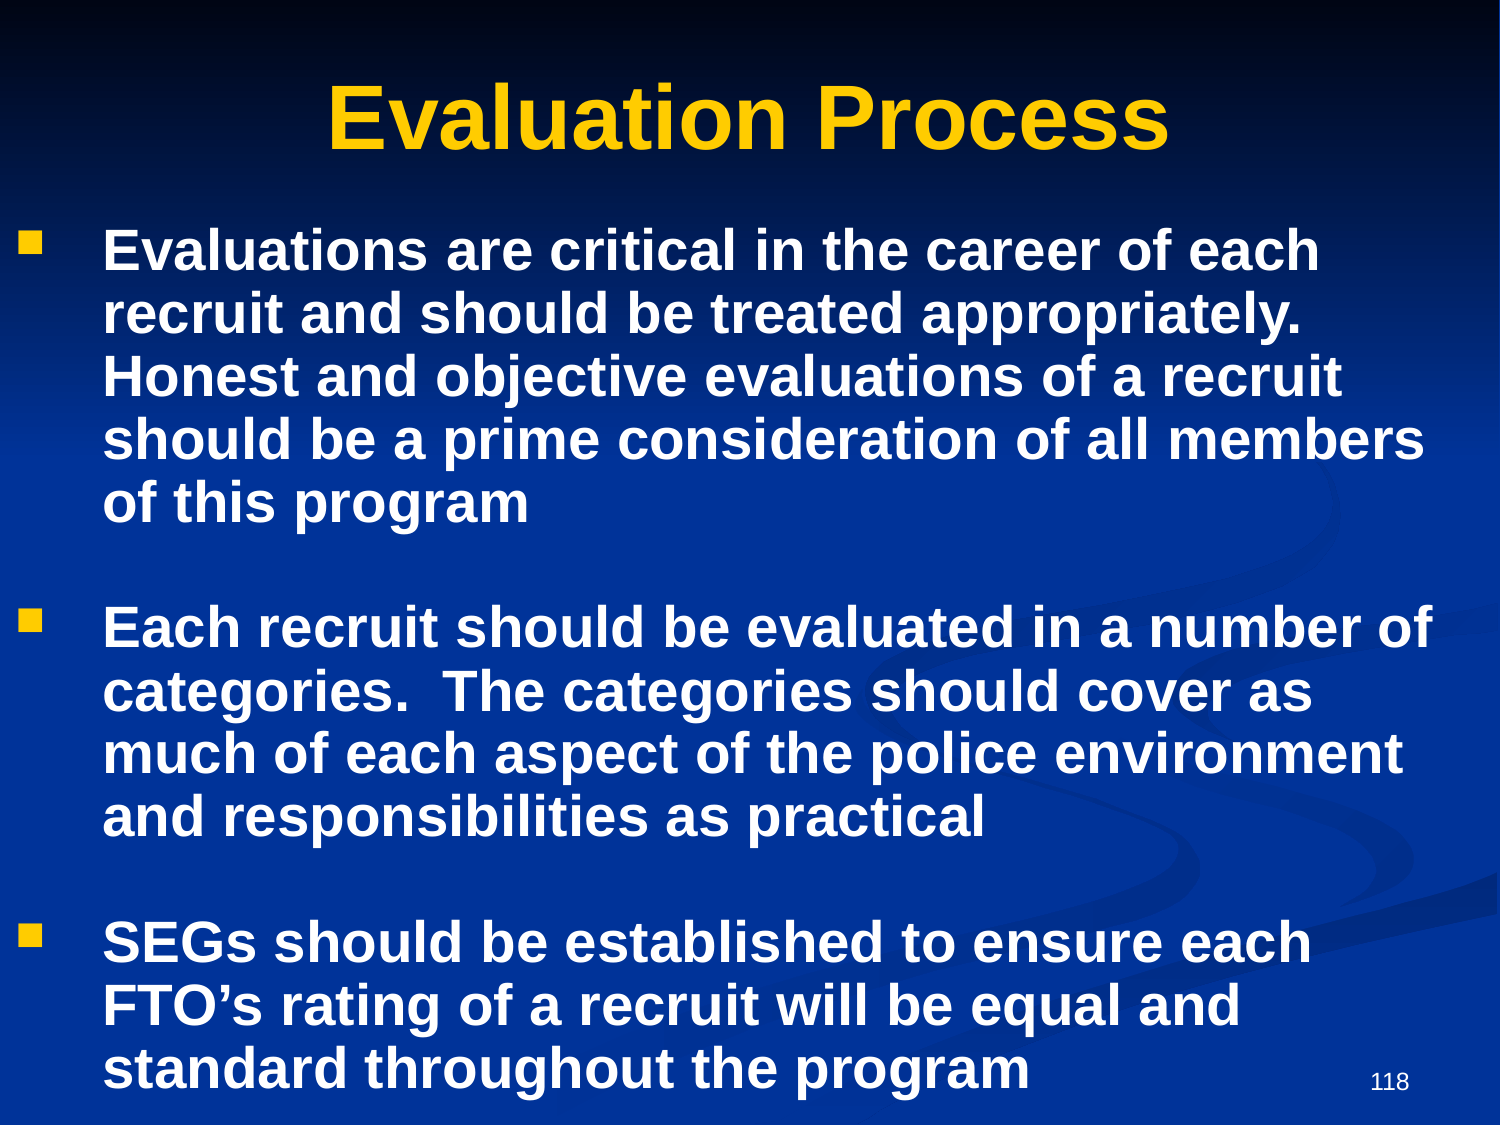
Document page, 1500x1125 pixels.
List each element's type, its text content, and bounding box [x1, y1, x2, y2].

list Evaluations are critical in the career of each recruit and should be treated appropriately. Honest and objective evaluations of a recruit should be a prime consideration of all members of this program Each recruit should be evaluated in a number of categories. The categories should cover as much of each aspect of the police environment and responsibilities as practical SEGs should be established to ensure each FTO’s rating of a recruit will be equal and standard throughout the program [0, 212, 1500, 1001]
slide_number 118 [1074, 1024, 1426, 1104]
title Evaluation Process [74, 0, 1426, 212]
